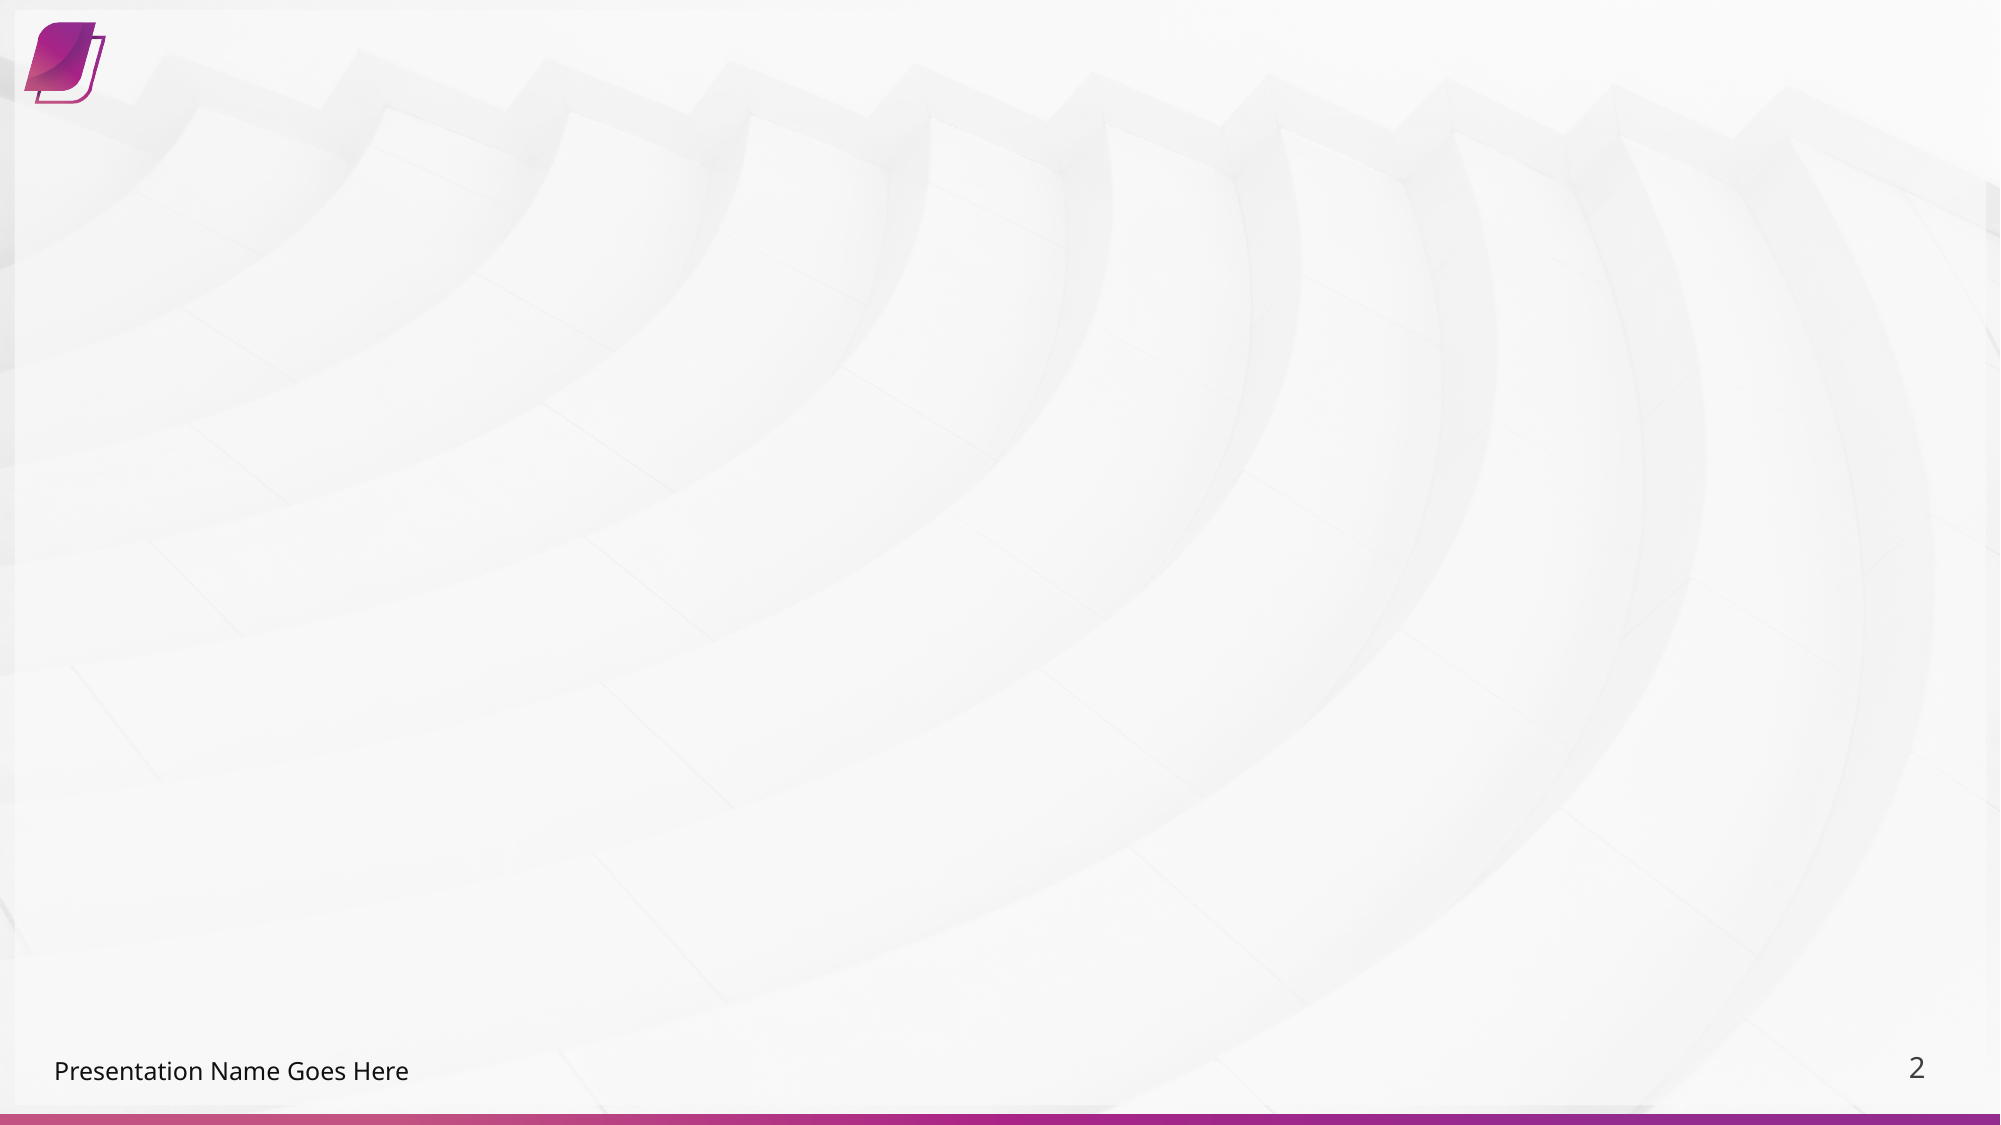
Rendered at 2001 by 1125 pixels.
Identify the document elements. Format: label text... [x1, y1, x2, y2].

footer Presentation Name Goes Here [39, 1042, 715, 1103]
picture [24, 22, 106, 104]
slide_number 2 [1490, 1039, 1941, 1100]
picture [0, 1114, 2000, 1125]
